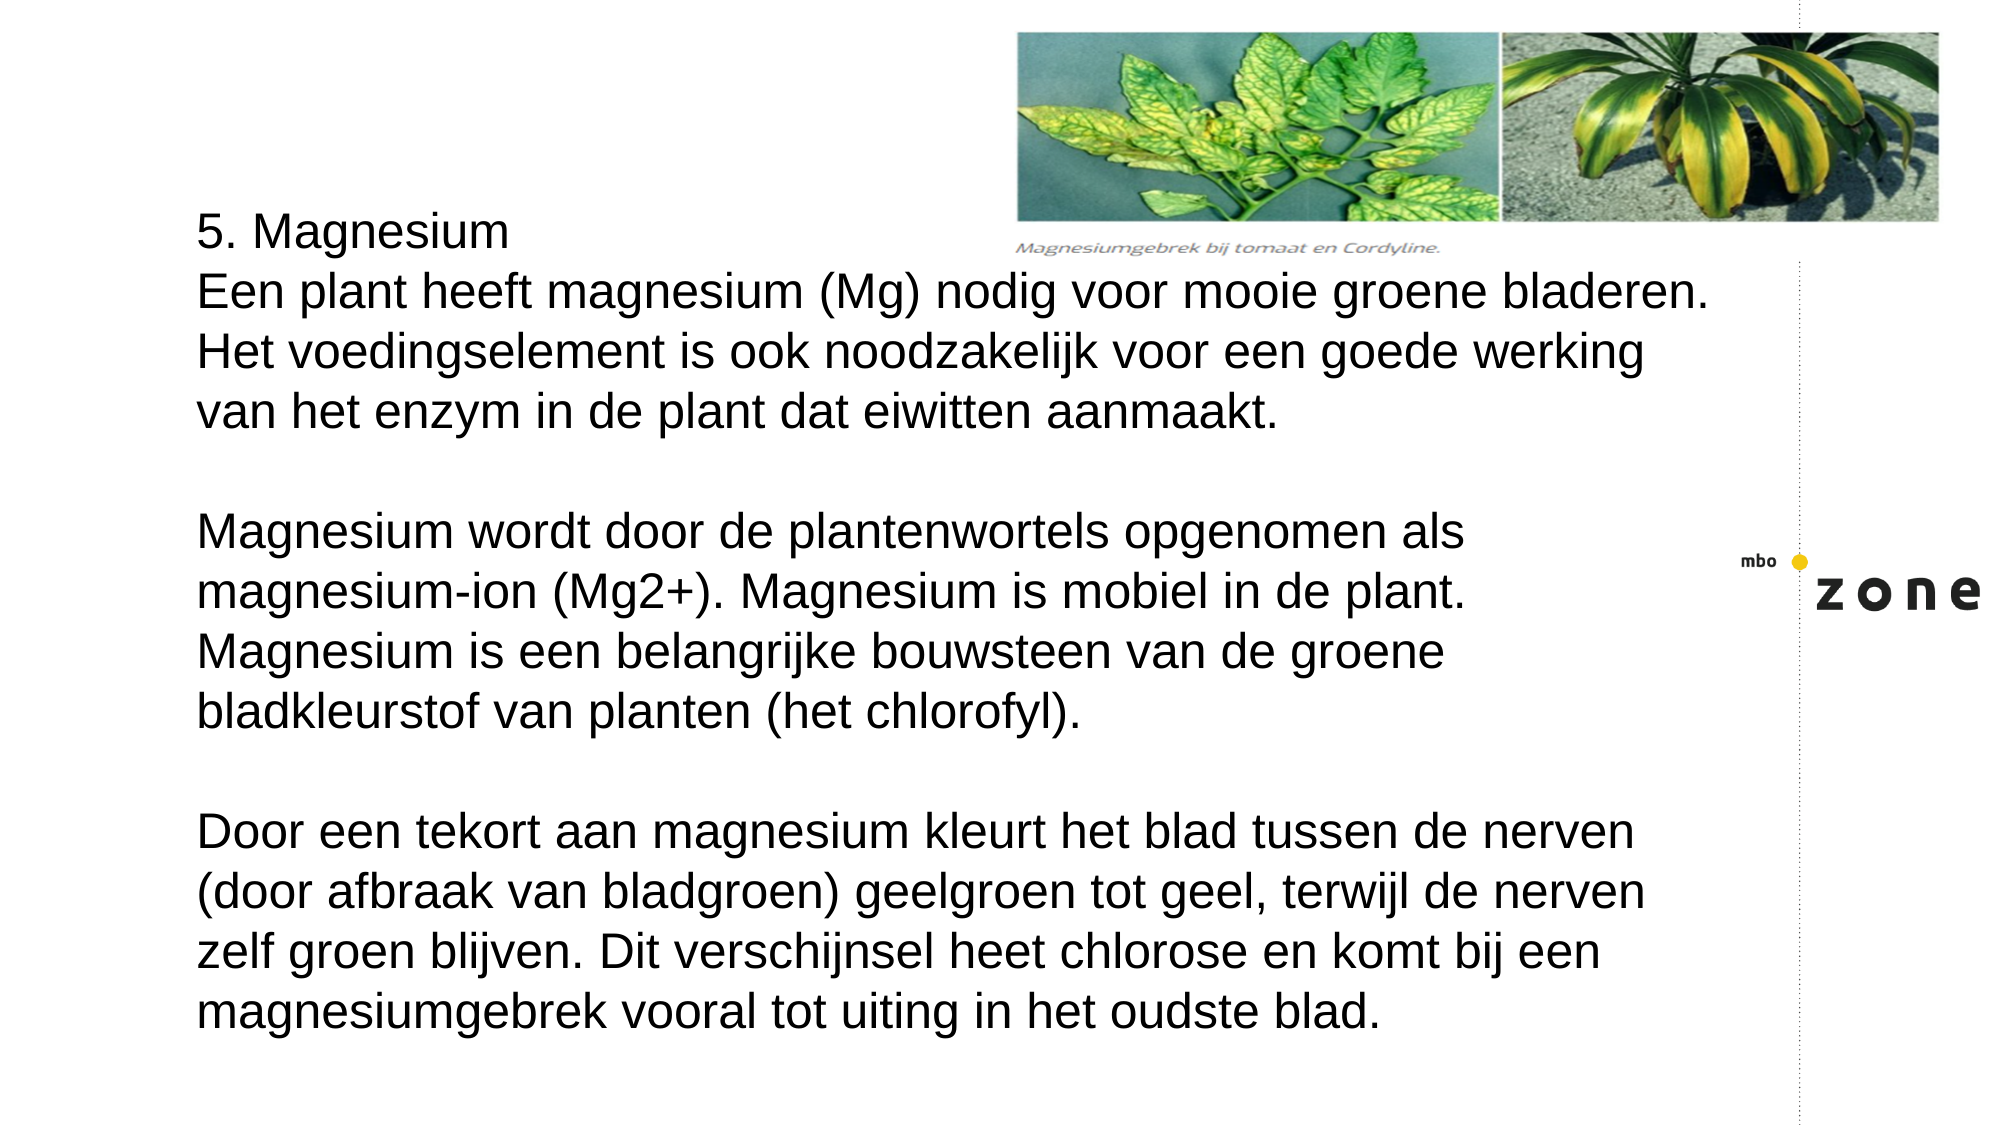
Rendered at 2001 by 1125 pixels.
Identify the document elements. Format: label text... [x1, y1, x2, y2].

text_box 5. Magnesium Een plant heeft magnesium (Mg) nodig voor mooie groene bladeren. Het voedingselement is ook noodzakelijk voor een goede werking van het enzym in de plant dat eiwitten aanmaakt. Magnesium wordt door de plantenwortels opgenomen als magnesium-ion (Mg2+). Magnesium is mobiel in de plant. Magnesium is een belangrijke bouwsteen van de groene bladkleurstof van planten (het chlorofyl). Door een tekort aan magnesium kleurt het blad tussen de nerven (door afbraak van bladgroen) geelgroen tot geel, terwijl de nerven zelf groen blijven. Dit verschijnsel heet chlorose en komt bij een magnesiumgebrek vooral tot uiting in het oudste blad. [181, 191, 1739, 1107]
picture [999, 0, 2001, 1125]
